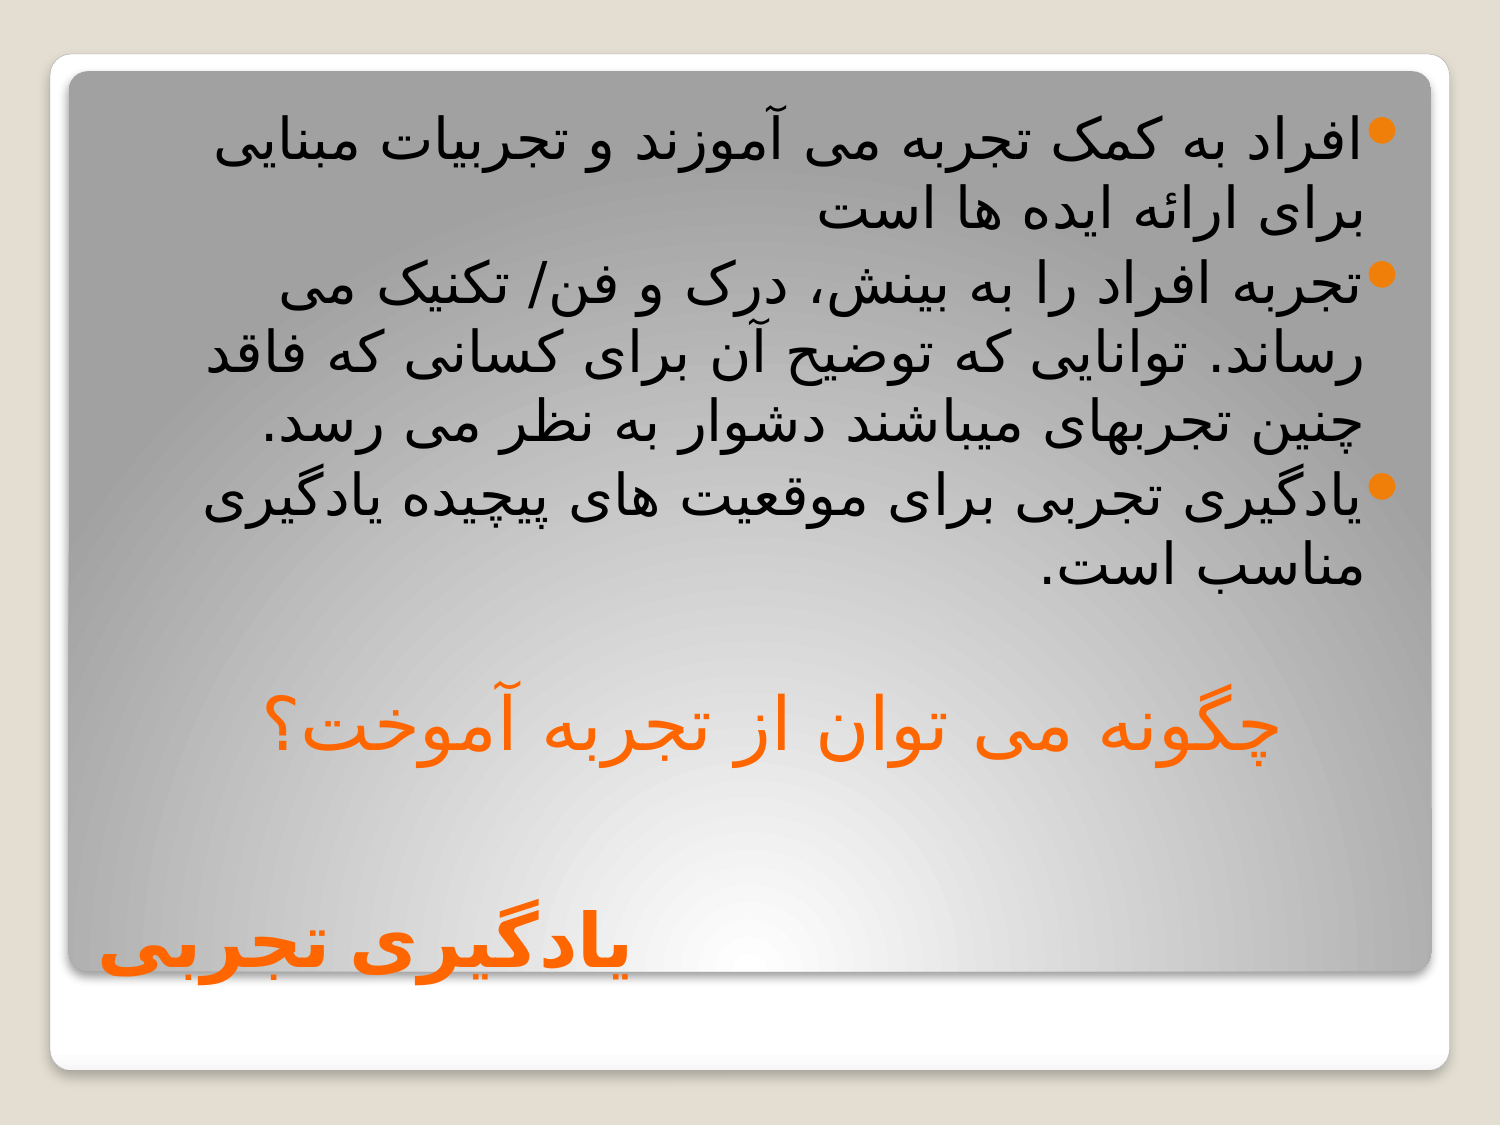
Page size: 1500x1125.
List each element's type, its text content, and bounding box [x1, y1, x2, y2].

title یادگیری تجربی [82, 817, 1425, 990]
list افراد به کمک تجربه می آموزند و تجربیات مبنایی برای ارائه ایده ها است تجربه افراد را به بینش، درک و فن/ تکنیک می رساند. توانایی که توضیح آن برای کسانی که فاقد چنین تجربه‏ای می‏باشند دشوار به نظر می رسد. یادگیری تجربی برای موقعیت های پیچیده یادگیری مناسب است. چگونه می توان از تجربه آموخت؟ [82, 86, 1425, 774]
